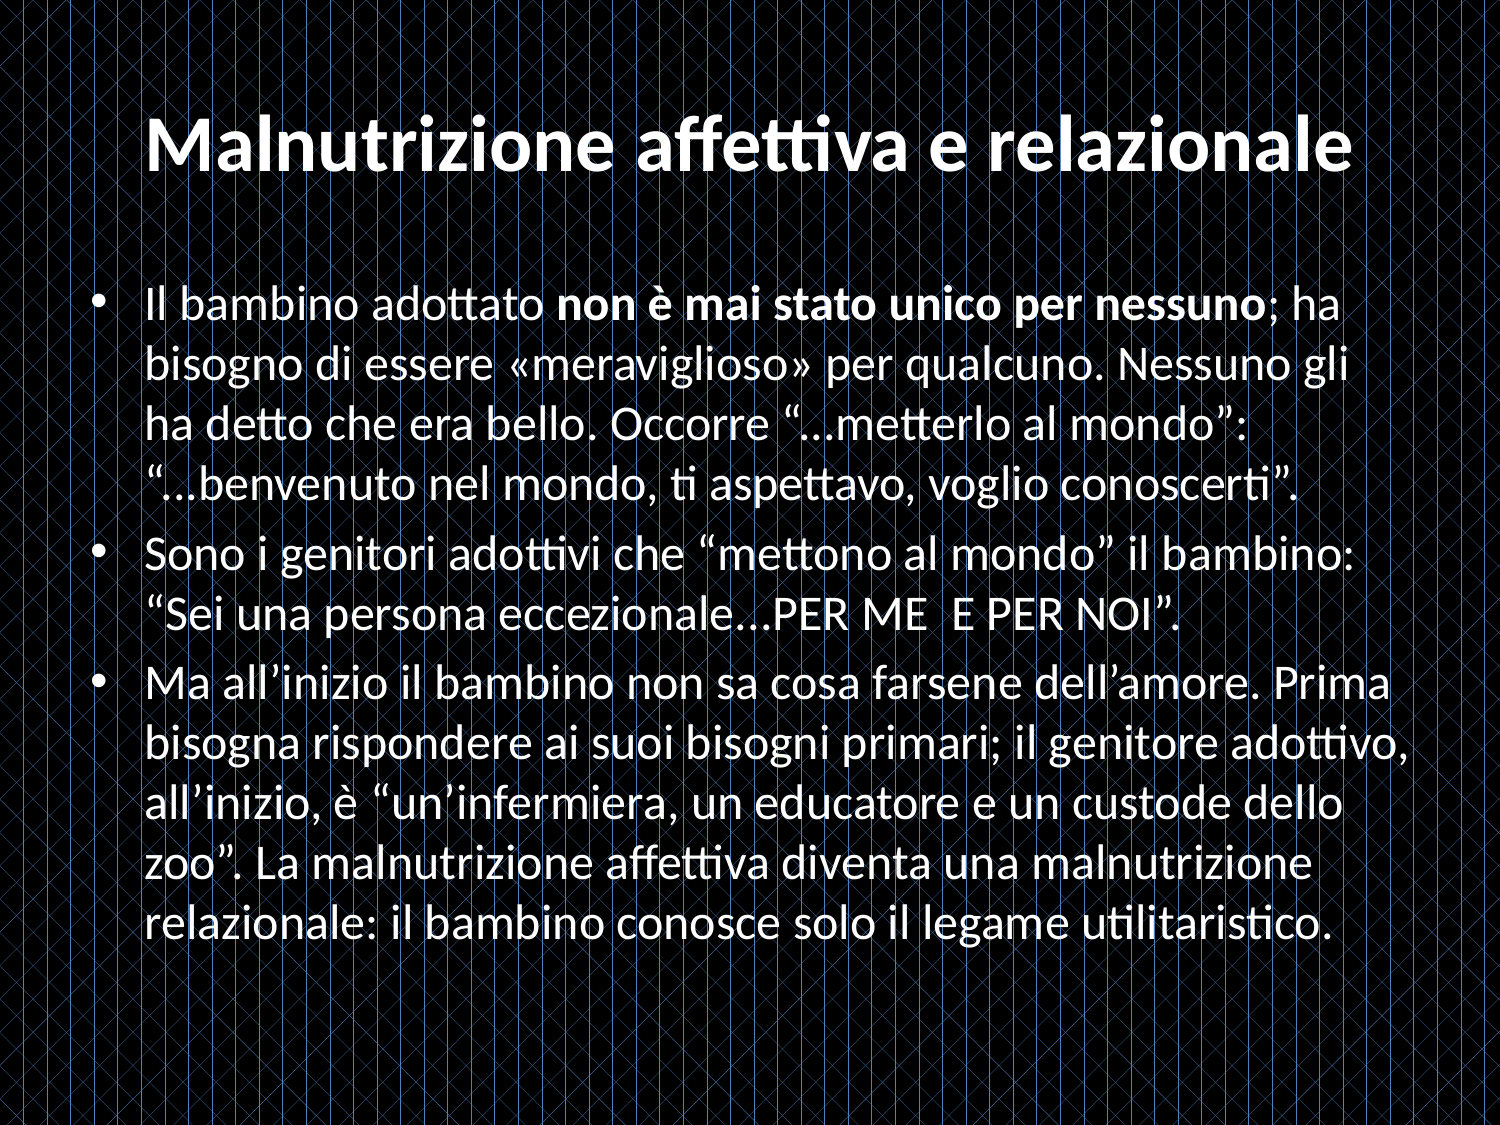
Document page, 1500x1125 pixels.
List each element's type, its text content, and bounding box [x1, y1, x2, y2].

title Malnutrizione affettiva e relazionale [75, 45, 1425, 233]
list Il bambino adottato non è mai stato unico per nessuno; ha bisogno di essere «meraviglioso» per qualcuno. Nessuno gli ha detto che era bello. Occorre “...metterlo al mondo”: “...benvenuto nel mondo, ti aspettavo, voglio conoscerti”. Sono i genitori adottivi che “mettono al mondo” il bambino: “Sei una persona eccezionale...PER ME E PER NOI”. Ma all’inizio il bambino non sa cosa farsene dell’amore. Prima bisogna rispondere ai suoi bisogni primari; il genitore adottivo, all’inizio, è “un’infermiera, un educatore e un custode dello zoo”. La malnutrizione affettiva diventa una malnutrizione relazionale: il bambino conosce solo il legame utilitaristico. [75, 262, 1425, 1005]
